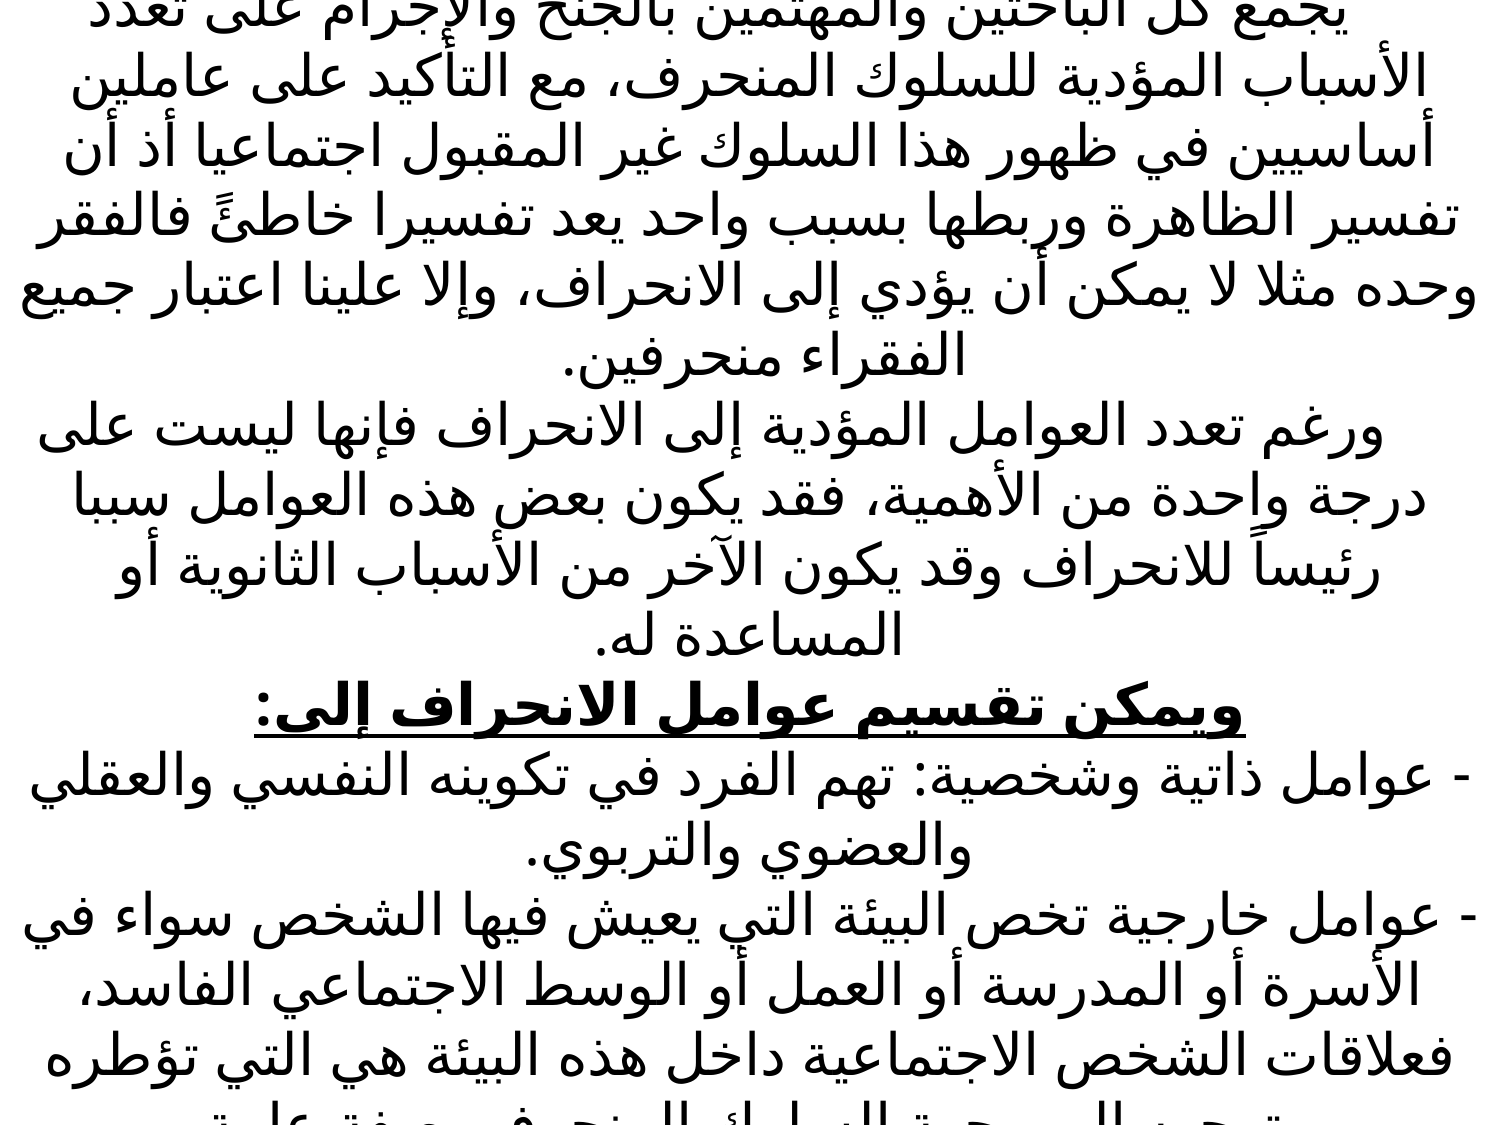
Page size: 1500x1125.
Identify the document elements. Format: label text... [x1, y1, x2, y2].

title العوامل والأبعاد الأساسية لظاهرة الانحراف: يجمع كل الباحثين والمهتمين بالجنح والإجرام على تعدد الأسباب المؤدية للسلوك المنحرف، مع التأكيد على عاملين أساسيين في ظهور هذا السلوك غير المقبول اجتماعيا أذ أن تفسير الظاهرة وربطها بسبب واحد يعد تفسيرا خاطئً فالفقر وحده مثلا لا يمكن أن يؤدي إلى الانحراف، وإلا علينا اعتبار جميع الفقراء منحرفين. ورغم تعدد العوامل المؤدية إلى الانحراف فإنها ليست على درجة واحدة من الأهمية، فقد يكون بعض هذه العوامل سببا رئيساً للانحراف وقد يكون الآخر من الأسباب الثانوية أو المساعدة له. ويمكن تقسيم عوامل الانحراف إلى: - عوامل ذاتية وشخصية: تهم الفرد في تكوينه النفسي والعقلي والعضوي والتربوي. - عوامل خارجية تخص البيئة التي يعيش فيها الشخص سواء في الأسرة أو المدرسة أو العمل أو الوسط الاجتماعي الفاسد، فعلاقات الشخص الاجتماعية داخل هذه البيئة هي التي تؤطره وتوجهه إلى وجهة السلوك المنحرف بصفة عامة. [0, 0, 1500, 1125]
